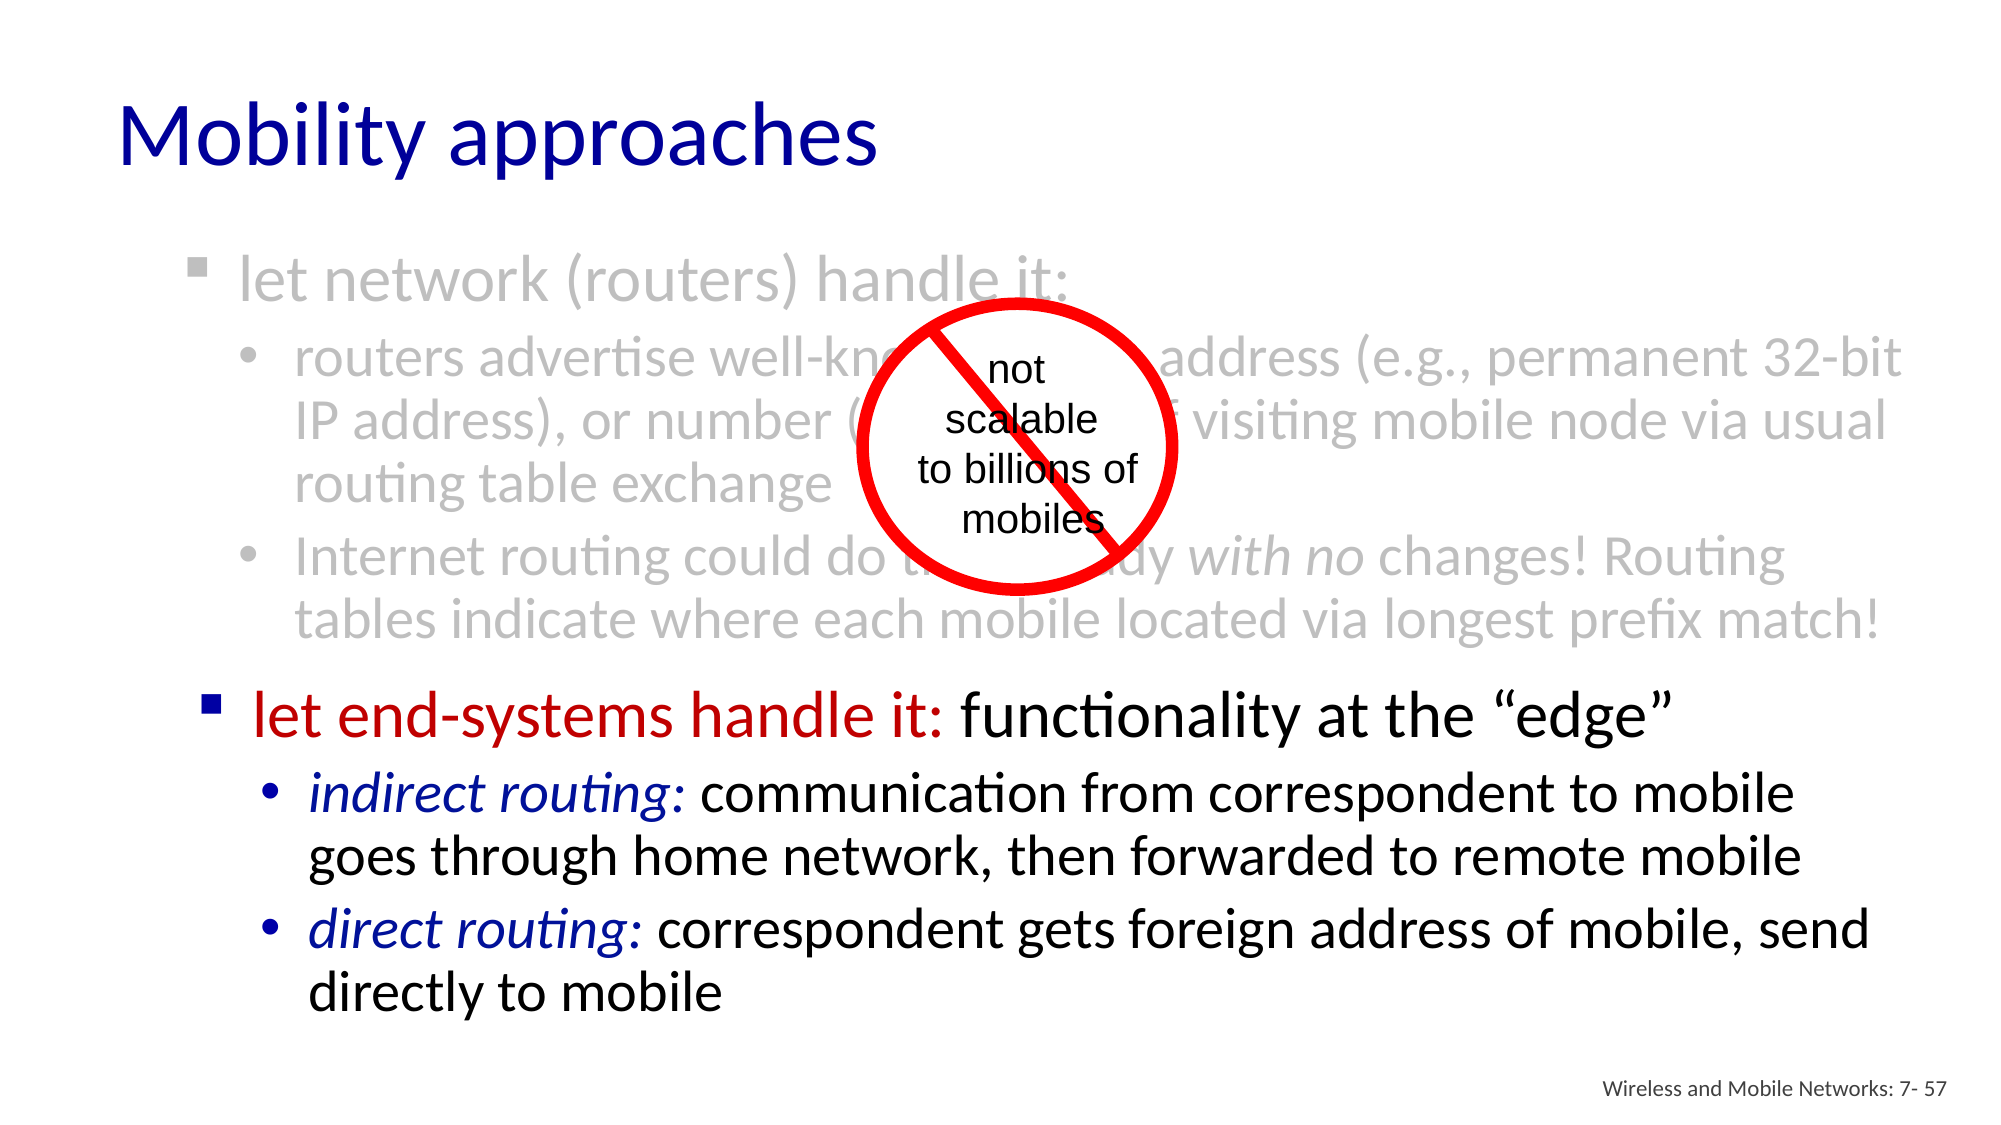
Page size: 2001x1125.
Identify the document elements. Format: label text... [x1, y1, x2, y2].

text_box let network (routers) handle it: routers advertise well-known name, address (e.g., permanent 32-bit IP address), or number (e.g., cell #) of visiting mobile node via usual routing table exchange Internet routing could do this already with no changes! Routing tables indicate where each mobile located via longest prefix match! [165, 236, 1921, 744]
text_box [835, 303, 1209, 590]
slide_number Wireless and Mobile Networks: 7- 57 [1512, 1056, 1963, 1117]
title Mobility approaches [101, 62, 1901, 210]
text_box let end-systems handle it: functionality at the “edge” indirect routing: communication from correspondent to mobile goes through home network, then forwarded to remote mobile direct routing: correspondent gets foreign address of mobile, send directly to mobile [179, 672, 1908, 1059]
